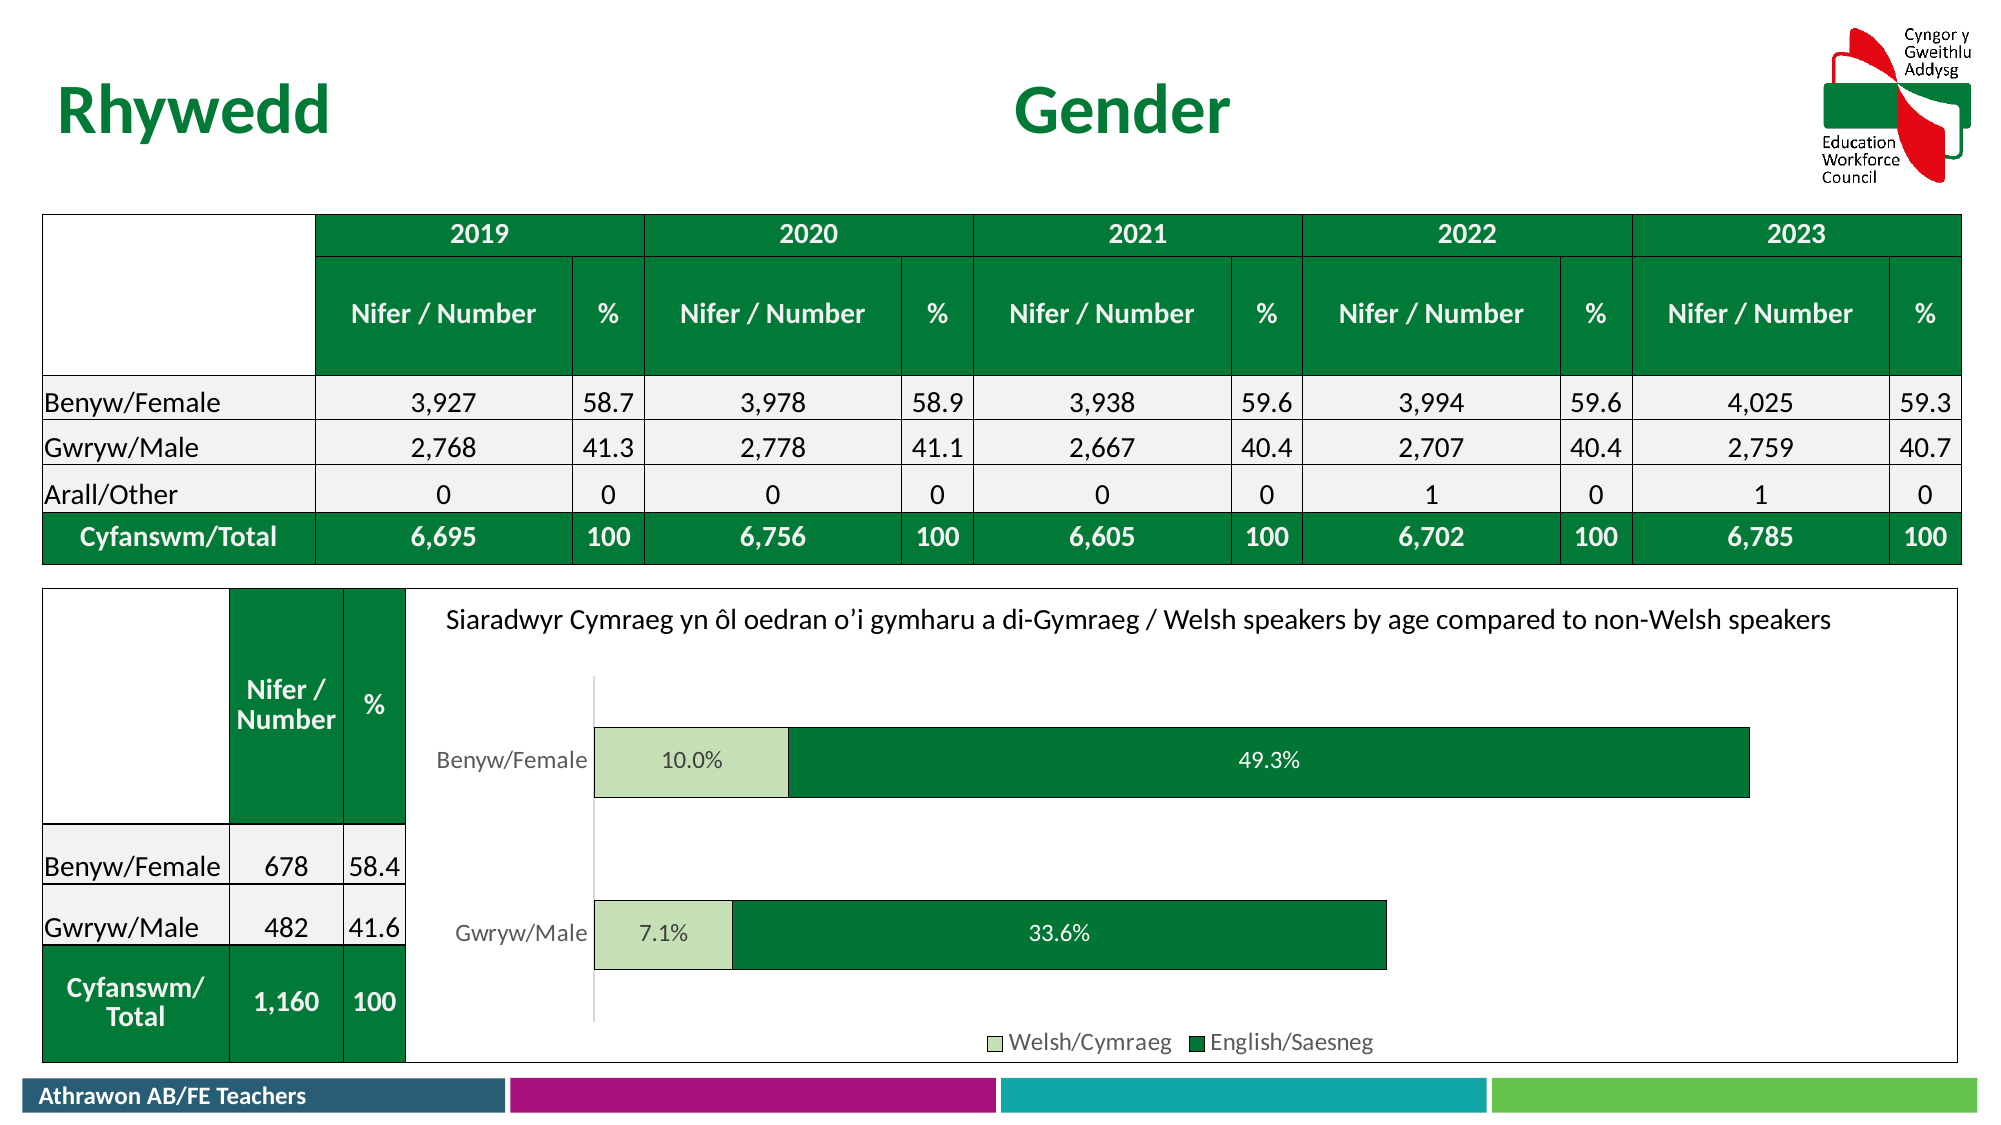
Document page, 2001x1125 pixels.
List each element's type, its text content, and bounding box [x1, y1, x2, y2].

chart [405, 588, 1958, 1063]
table_cell % [1232, 257, 1302, 375]
table_header 2021 [974, 215, 1302, 256]
table_cell 3,938 [974, 376, 1231, 419]
text_box Athrawon AB/FE Teachers [23, 1075, 379, 1125]
table_cell % [1561, 257, 1632, 375]
table_cell 0 [1890, 465, 1961, 512]
table_cell 40.4 [1232, 420, 1302, 464]
table_cell 678 [230, 825, 343, 883]
table_cell Nifer / Number [316, 257, 572, 375]
table_cell 0 [902, 465, 973, 512]
table_header 2022 [1303, 215, 1632, 256]
picture [1822, 28, 1971, 183]
table_cell % [1890, 257, 1961, 375]
table_cell 4,025 [1633, 376, 1889, 419]
table_cell 59.3 [1890, 376, 1961, 419]
table_cell 0 [1232, 465, 1302, 512]
table_cell 2,768 [316, 420, 572, 464]
table_cell 2,667 [974, 420, 1231, 464]
table_cell 41.3 [573, 420, 644, 464]
table_cell 6,756 [645, 513, 901, 564]
table_cell 6,702 [1303, 513, 1560, 564]
table_header 2023 [1633, 215, 1961, 256]
table_cell Nifer / Number [645, 257, 901, 375]
table_cell 0 [573, 465, 644, 512]
table_cell Nifer / Number [974, 257, 1231, 375]
table_cell 0 [974, 465, 1231, 512]
table_cell 6,785 [1633, 513, 1889, 564]
table_cell 40.4 [1561, 420, 1632, 464]
table_cell 2,778 [645, 420, 901, 464]
table_cell Gwryw/Male [43, 885, 229, 944]
table_cell 58.9 [902, 376, 973, 419]
text_box Gender [999, 64, 1828, 142]
table_cell 41.1 [902, 420, 973, 464]
table_cell % [573, 257, 644, 375]
table_cell 100 [1561, 513, 1632, 564]
table_cell 40.7 [1890, 420, 1961, 464]
table_cell 41.6 [344, 885, 405, 944]
table_cell 0 [316, 465, 572, 512]
table_cell Nifer / Number [1633, 257, 1889, 375]
table_cell 3,978 [645, 376, 901, 419]
table_cell Benyw/Female [43, 825, 229, 883]
table_header Nifer / Number [230, 589, 343, 823]
table_cell Gwryw/Male [43, 420, 315, 464]
table_header % [344, 589, 405, 823]
table_cell 2,707 [1303, 420, 1560, 464]
table_cell 3,927 [316, 376, 572, 419]
table_cell 0 [645, 465, 901, 512]
table_cell % [902, 257, 973, 375]
table_cell 100 [344, 946, 405, 1062]
table_cell 3,994 [1303, 376, 1560, 419]
table_header [43, 589, 229, 823]
table_cell 6,605 [974, 513, 1231, 564]
table_cell 100 [902, 513, 973, 564]
table_cell Nifer / Number [1303, 257, 1560, 375]
table_cell 100 [573, 513, 644, 564]
table_cell Arall/Other [43, 465, 315, 512]
table_header [43, 215, 315, 375]
table_cell 482 [230, 885, 343, 944]
table_cell 6,695 [316, 513, 572, 564]
table_cell 100 [1890, 513, 1961, 564]
table_cell 1 [1303, 465, 1560, 512]
table_cell 1,160 [230, 946, 343, 1062]
table_cell 2,759 [1633, 420, 1889, 464]
table_cell 100 [1232, 513, 1302, 564]
table_cell 1 [1633, 465, 1889, 512]
table_cell Cyfanswm/ Total [43, 946, 229, 1062]
table_header 2020 [645, 215, 973, 256]
table_cell Cyfanswm/Total [43, 513, 315, 564]
table_cell 59.6 [1561, 376, 1632, 419]
table_header 2019 [316, 215, 644, 256]
text_box Rhywedd [42, 64, 825, 142]
table_cell 59.6 [1232, 376, 1302, 419]
table_cell 58.4 [344, 825, 405, 883]
table_cell Benyw/Female [43, 376, 315, 419]
table_cell 0 [1561, 465, 1632, 512]
table_cell 58.7 [573, 376, 644, 419]
